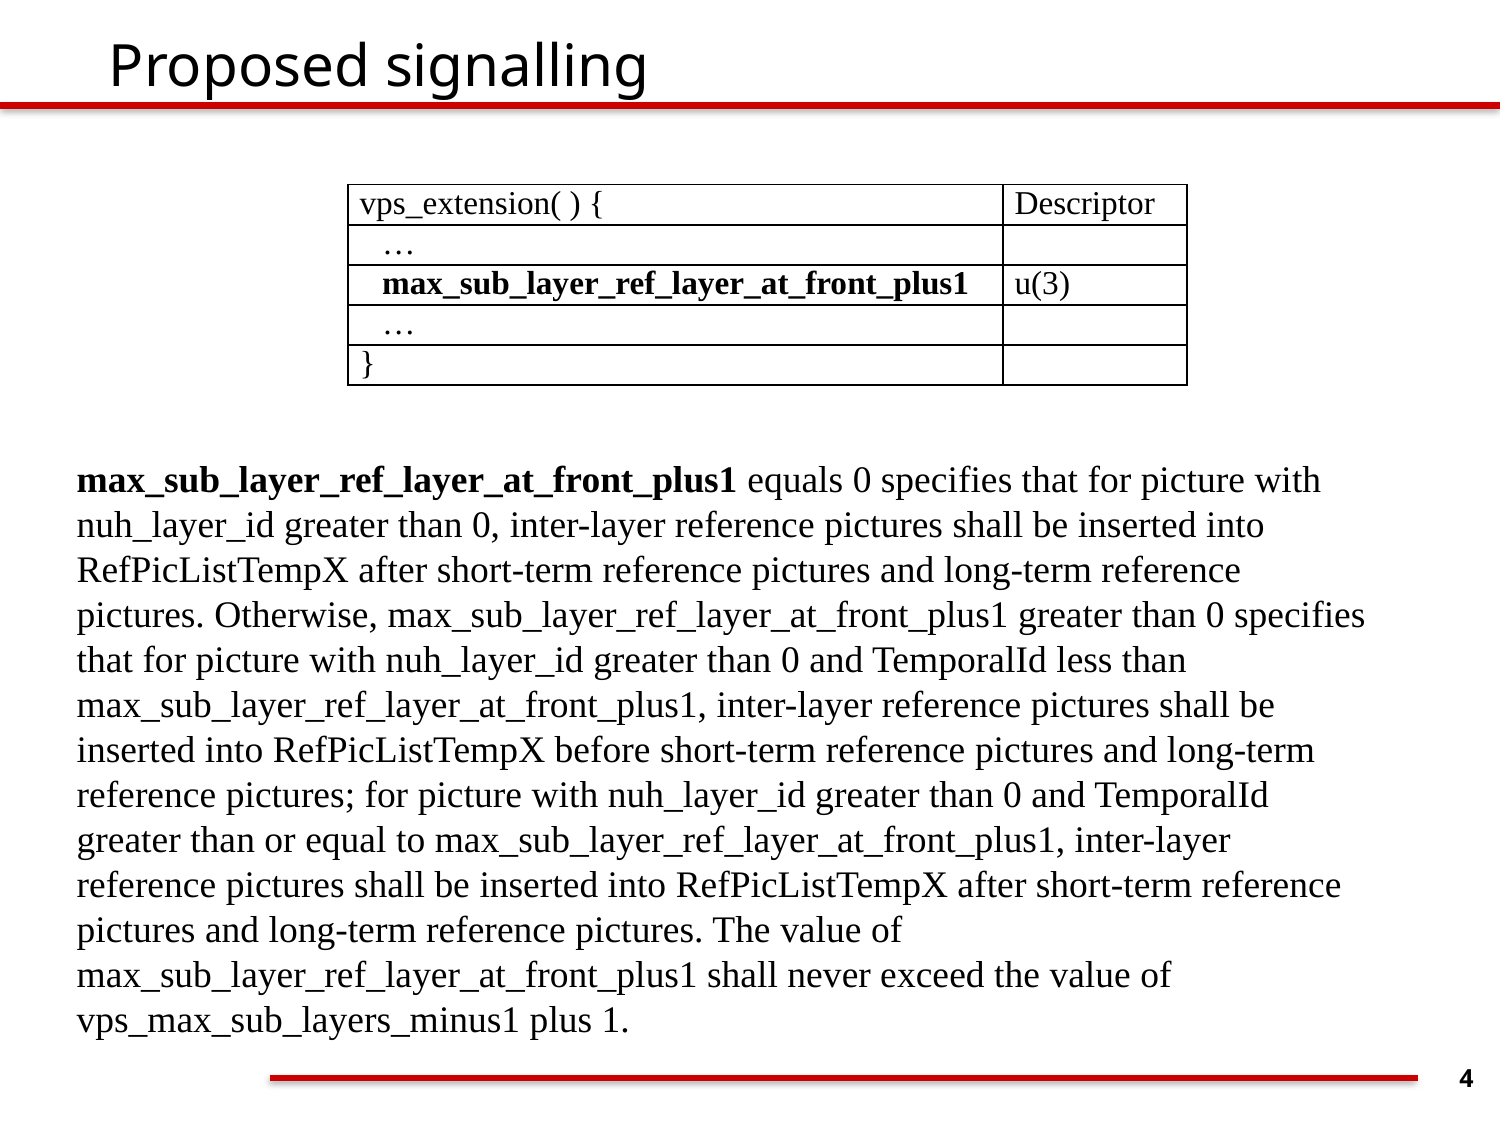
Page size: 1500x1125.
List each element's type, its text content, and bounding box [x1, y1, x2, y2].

table_cell [1004, 346, 1186, 384]
table_cell } [349, 346, 1002, 384]
table_cell u(3) [1004, 266, 1186, 304]
table_cell … [349, 306, 1002, 344]
table_cell max_sub_layer_ref_layer_at_front_plus1 [349, 266, 1002, 304]
table_cell [1004, 306, 1186, 344]
title Proposed signalling [93, 32, 1500, 94]
table_header Descriptor [1004, 185, 1186, 224]
table_cell [1004, 226, 1186, 264]
table_cell … [349, 226, 1002, 264]
text_box max_sub_layer_ref_layer_at_front_plus1 equals 0 specifies that for picture with nuh_layer_id greater than 0, inter-layer reference pictures shall be inserted into RefPicListTempX after short-term reference pictures and long-term reference pictures. Otherwise, max_sub_layer_ref_layer_at_front_plus1 greater than 0 specifies that for picture with nuh_layer_id greater than 0 and TemporalId less than max_sub_layer_ref_layer_at_front_plus1, inter-layer reference pictures shall be inserted into RefPicListTempX before short-term reference pictures and long-term reference pictures; for picture with nuh_layer_id greater than 0 and TemporalId greater than or equal to max_sub_layer_ref_layer_at_front_plus1, inter-layer reference pictures shall be inserted into RefPicListTempX after short-term reference pictures and long-term reference pictures. The value of max_sub_layer_ref_layer_at_front_plus1 shall never exceed the value of vps_max_sub_layers_minus1 plus 1. [75, 466, 1390, 1037]
slide_number 4 [1417, 1054, 1489, 1114]
table_header vps_extension( ) { [349, 185, 1002, 224]
